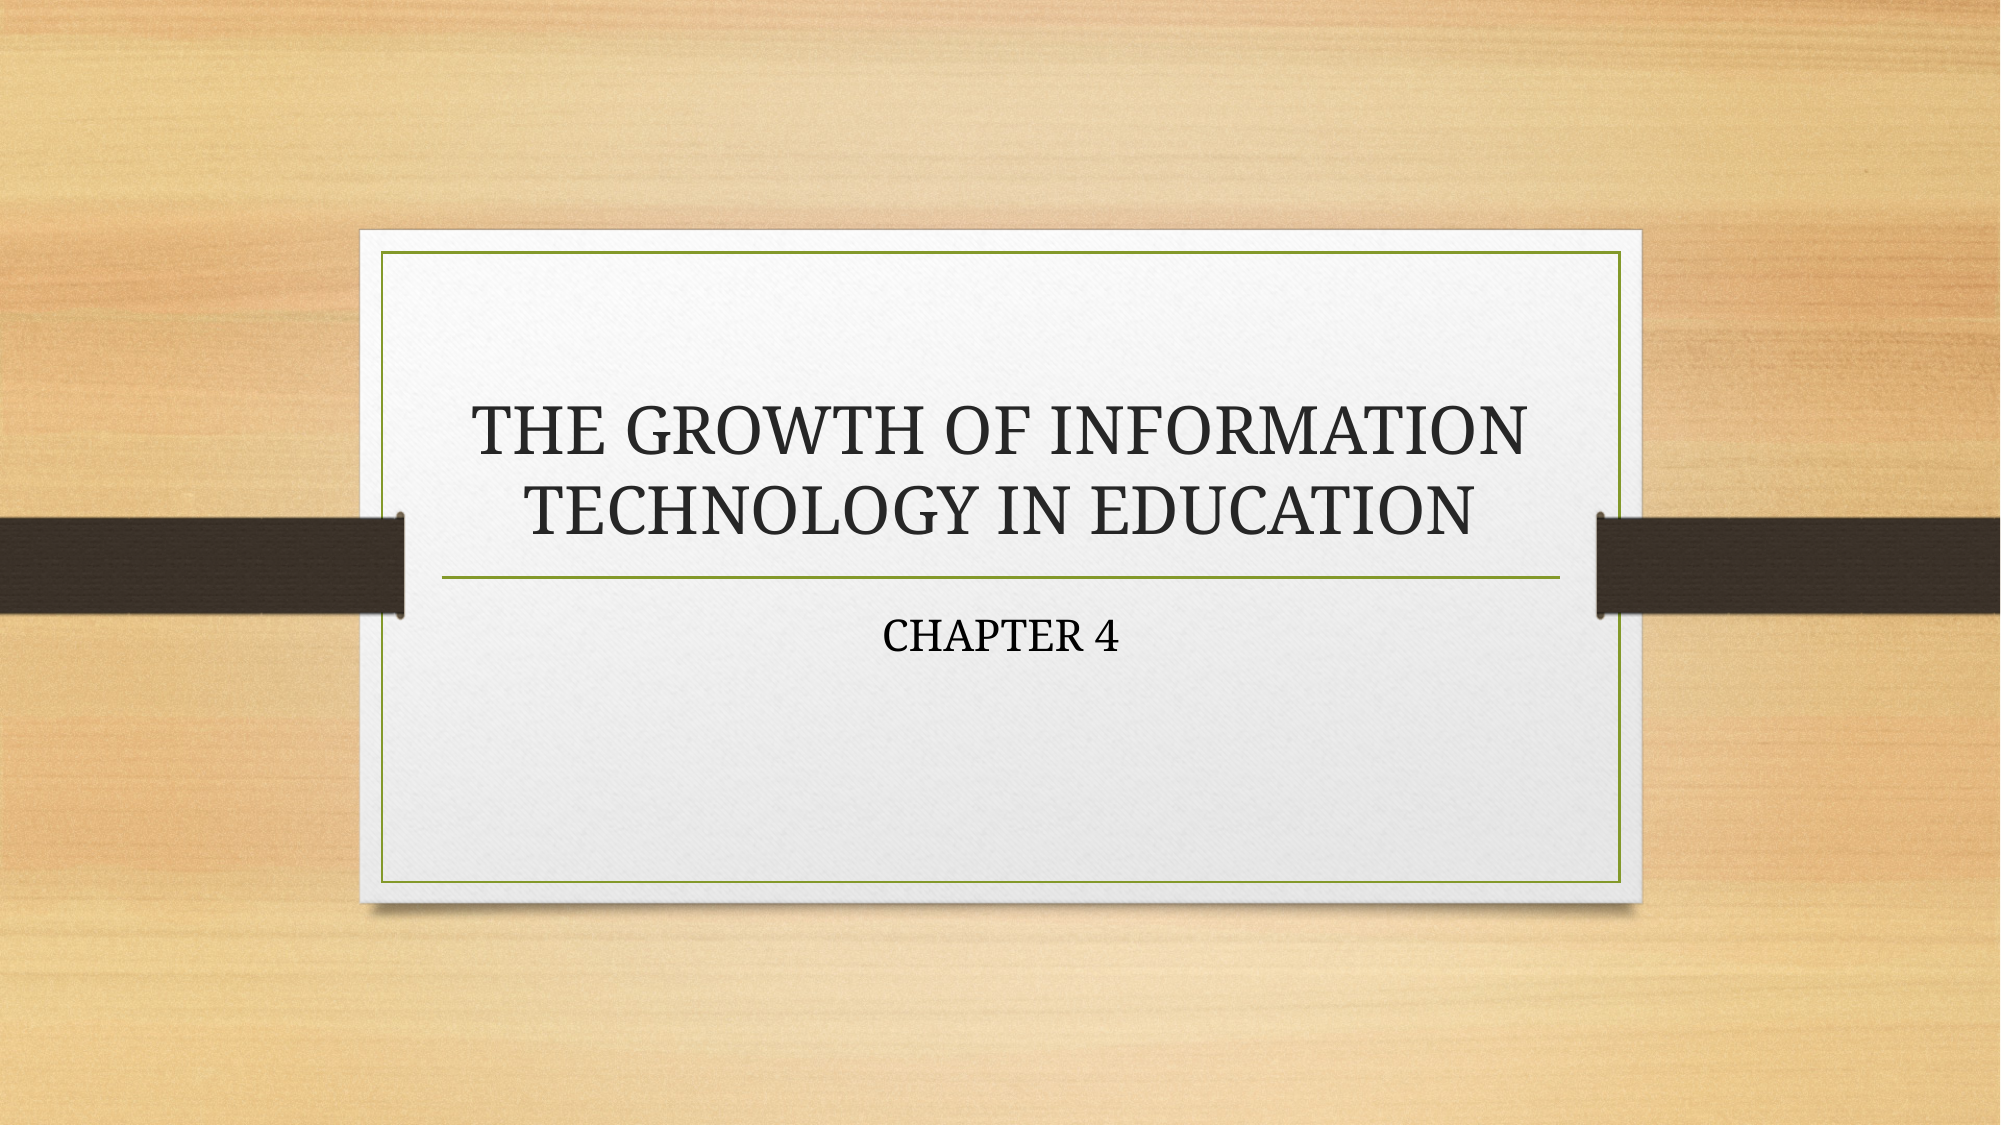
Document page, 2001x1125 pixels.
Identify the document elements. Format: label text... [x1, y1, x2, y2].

subtitle CHAPTER 4 [441, 600, 1560, 817]
picture [0, 0, 2001, 1125]
title THE GROWTH OF INFORMATION TECHNOLOGY IN EDUCATION [441, 306, 1560, 556]
